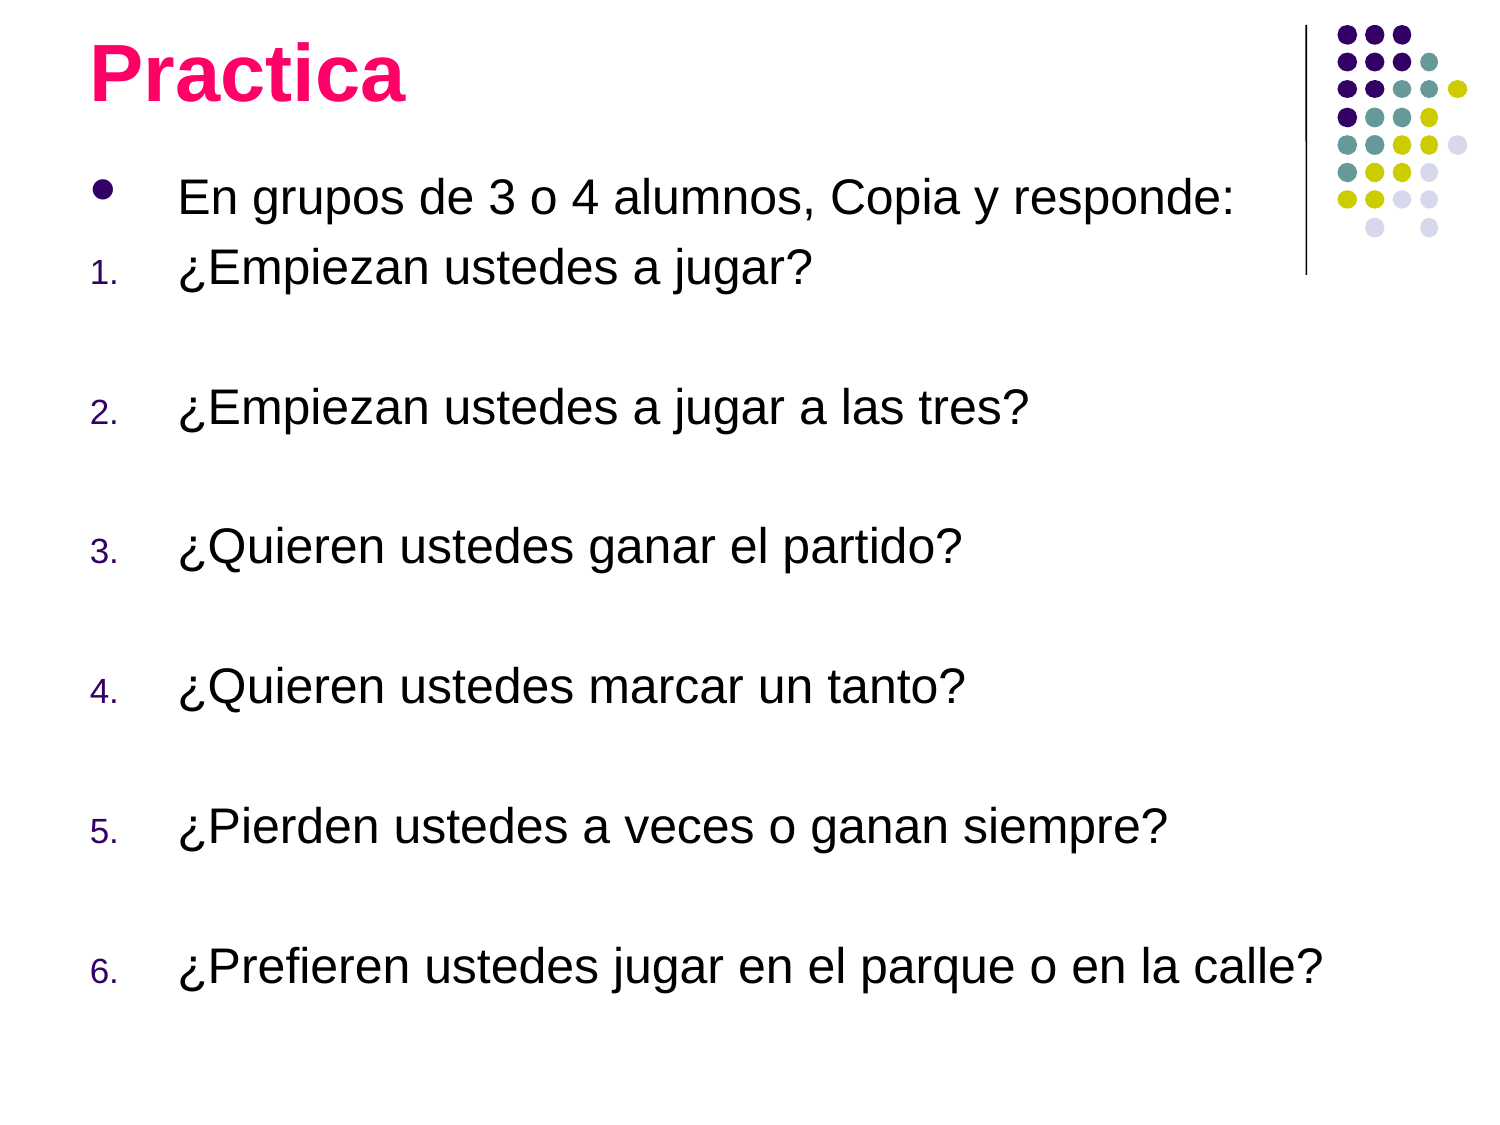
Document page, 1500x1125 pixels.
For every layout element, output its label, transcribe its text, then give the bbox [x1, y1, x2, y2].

text_box En grupos de 3 o 4 alumnos, Copia y responde: ¿Empiezan ustedes a jugar? ¿Empiezan ustedes a jugar a las tres? ¿Quieren ustedes ganar el partido? ¿Quieren ustedes marcar un tanto? ¿Pierden ustedes a veces o ganan siempre? ¿Prefieren ustedes jugar en el parque o en la calle? [74, 156, 1500, 1025]
text_box Practica [74, 12, 1425, 146]
